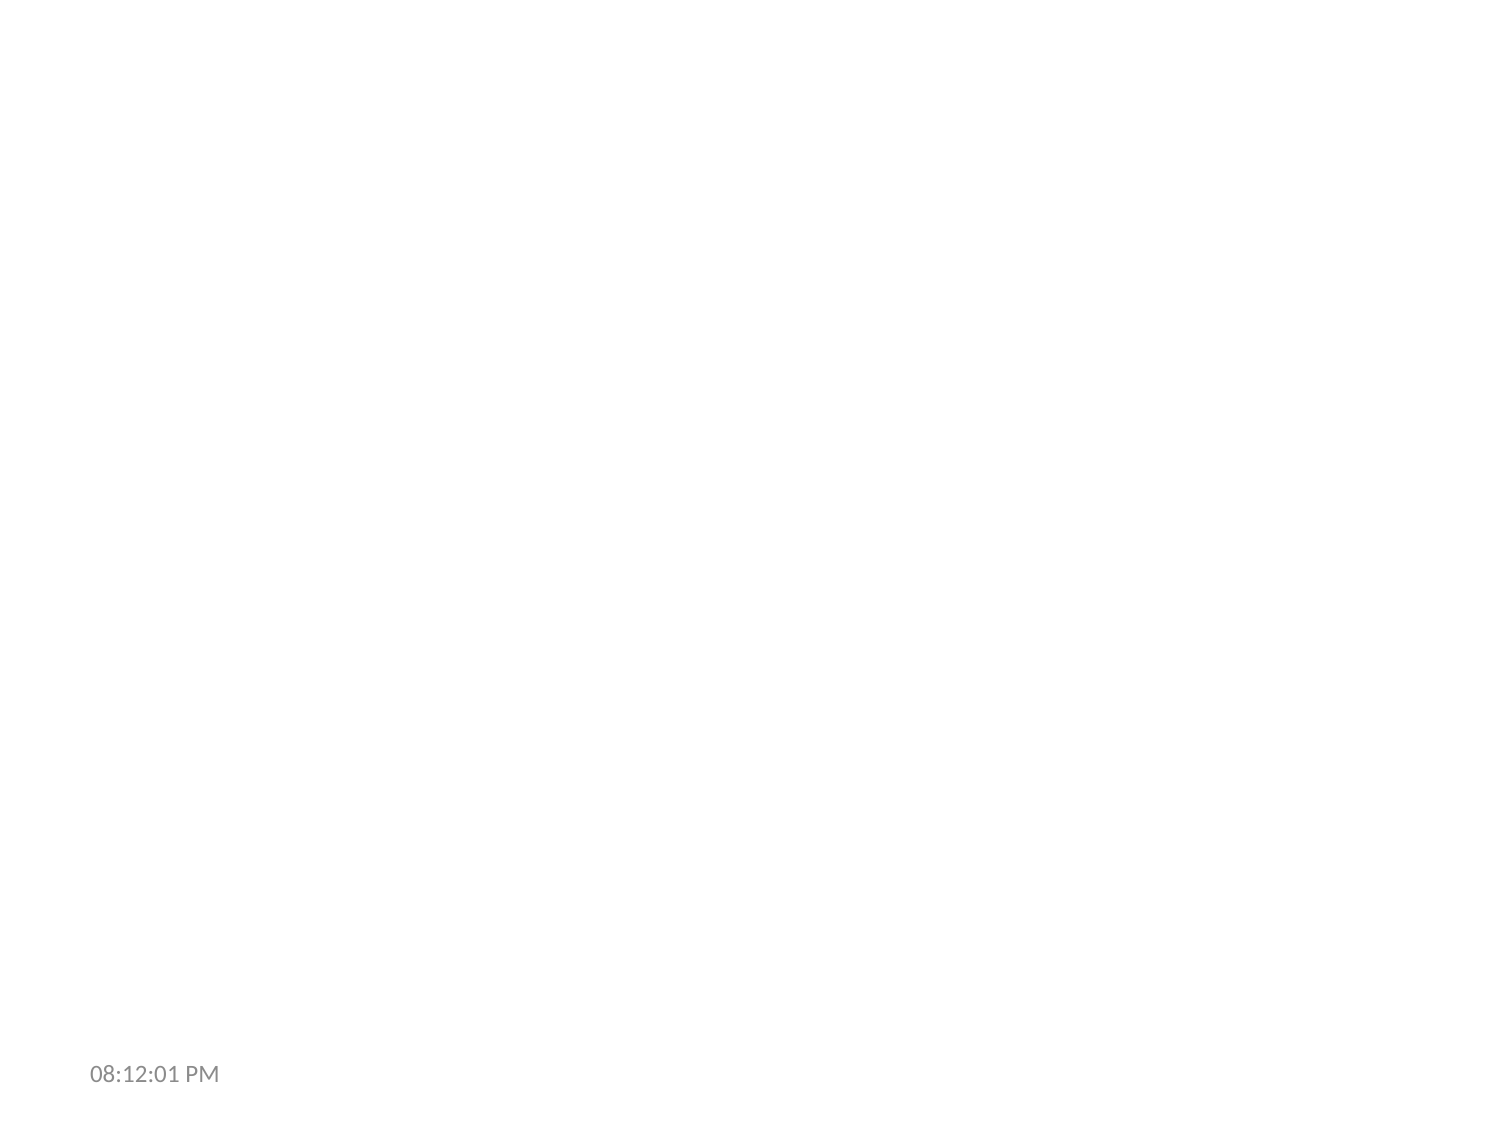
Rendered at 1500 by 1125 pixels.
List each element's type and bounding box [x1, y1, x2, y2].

slide_number [75, 1042, 425, 1103]
